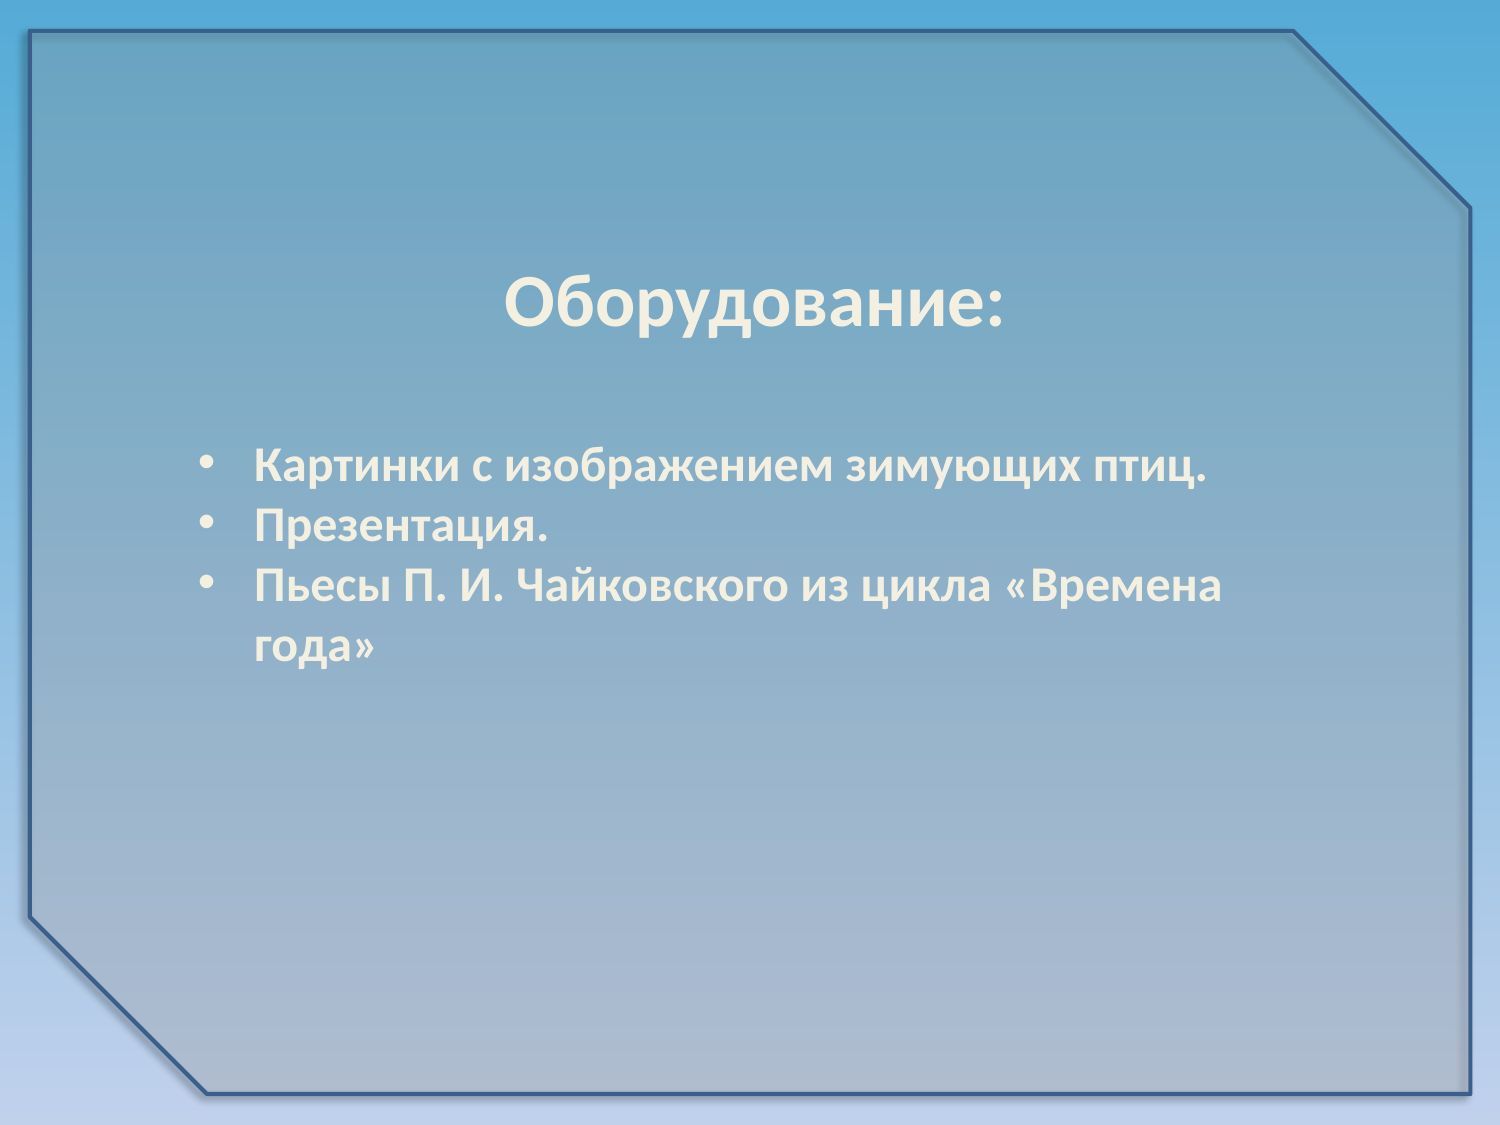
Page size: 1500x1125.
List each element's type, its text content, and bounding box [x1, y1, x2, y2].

text_box Оборудование: Картинки с изображением зимующих птиц. Презентация. Пьесы П. И. Чайковского из цикла «Времена года» [182, 243, 1329, 679]
text_box [27, 28, 1473, 1097]
